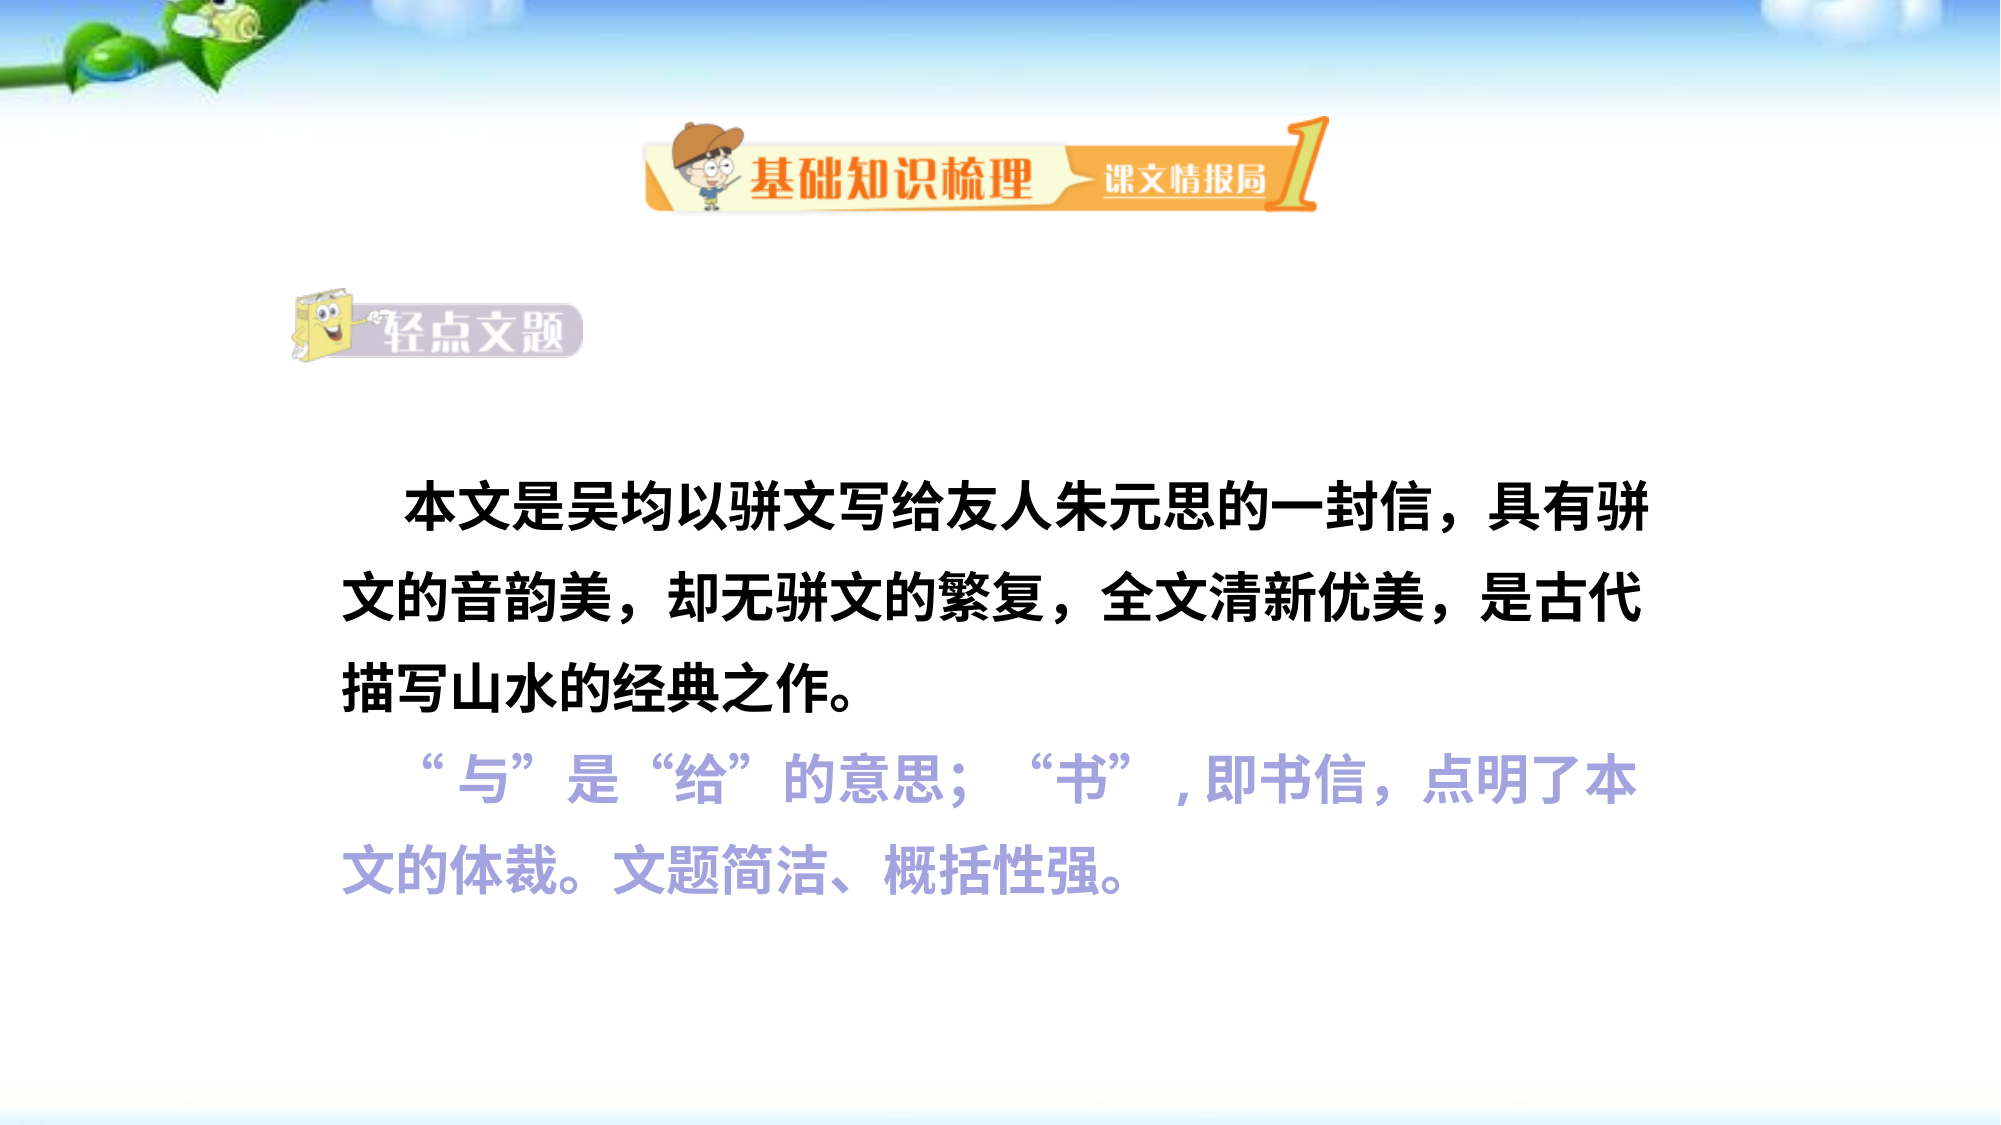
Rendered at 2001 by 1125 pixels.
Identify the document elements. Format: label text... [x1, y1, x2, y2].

picture [0, 0, 2001, 1125]
text_box 本文是吴均以骈文写给友人朱元思的一封信，具有骈文的音韵美，却无骈文的繁复，全文清新优美，是古代描写山水的经典之作。 “与”是“给”的意思；“书”,即书信，点明了本文的体裁。文题简洁、概括性强。 [326, 439, 1674, 909]
